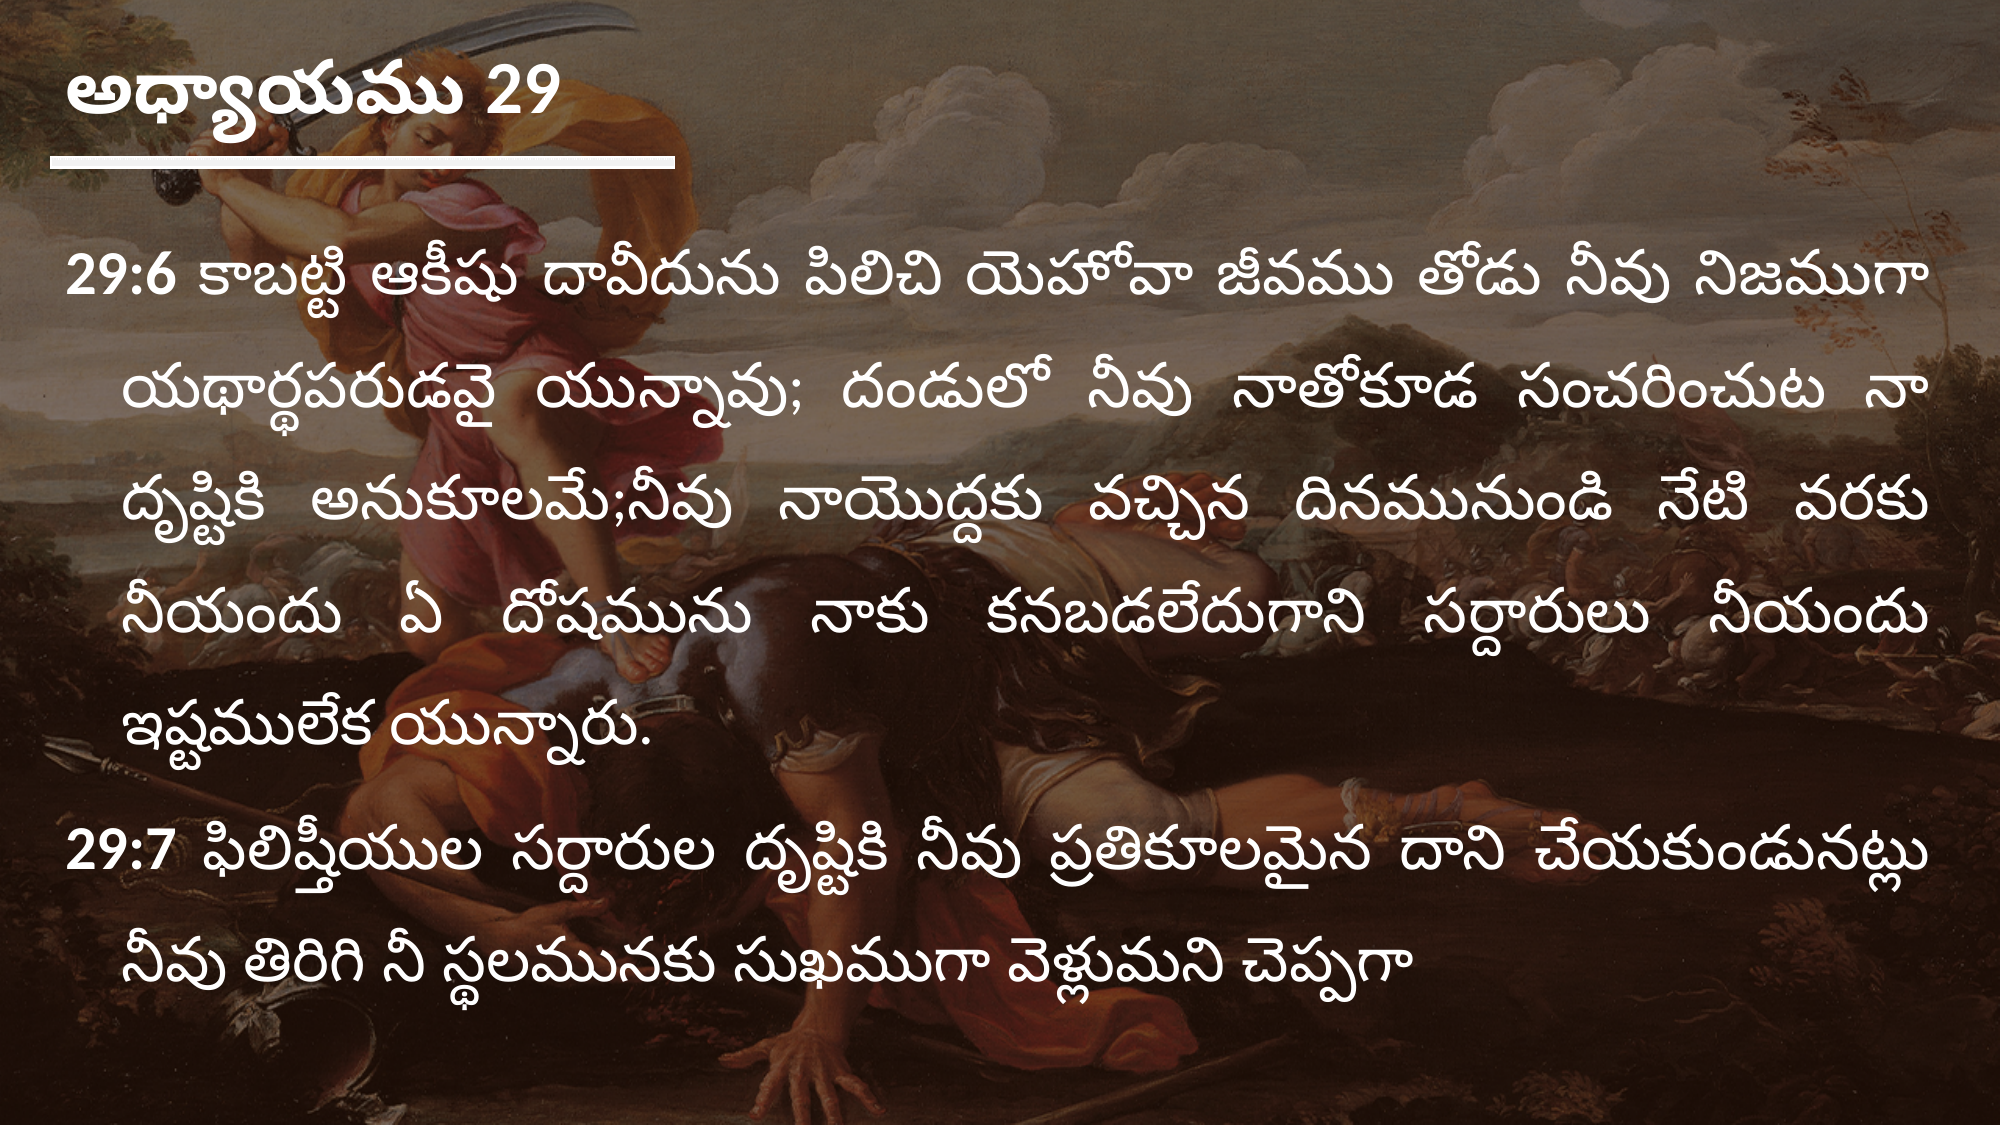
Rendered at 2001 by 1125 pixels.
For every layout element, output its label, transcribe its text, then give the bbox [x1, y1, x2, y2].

picture [0, 0, 2000, 1125]
title అధ్యాయము 29 [50, 0, 1925, 167]
list 29:6 కాబట్టి ఆకీషు దావీదును పిలిచి యెహోవా జీవము తోడు నీవు నిజముగా యథార్థపరుడవై యున్నావు; దండులో నీవు నాతోకూడ సంచరించుట నా దృష్టికి అనుకూలమే;నీవు నాయొద్దకు వచ్చిన దినమునుండి నేటి వరకు నీయందు ఏ దోషమును నాకు కనబడలేదుగాని సర్దారులు నీయందు ఇష్టములేక యున్నారు. 29:7 ఫిలిష్తీయుల సర్దారుల దృష్టికి నీవు ప్రతికూలమైన దాని చేయకుండునట్లు నీవు తిరిగి నీ స్థలమునకు సుఖముగా వెళ్లుమని చెప్పగా [50, 187, 1946, 1063]
